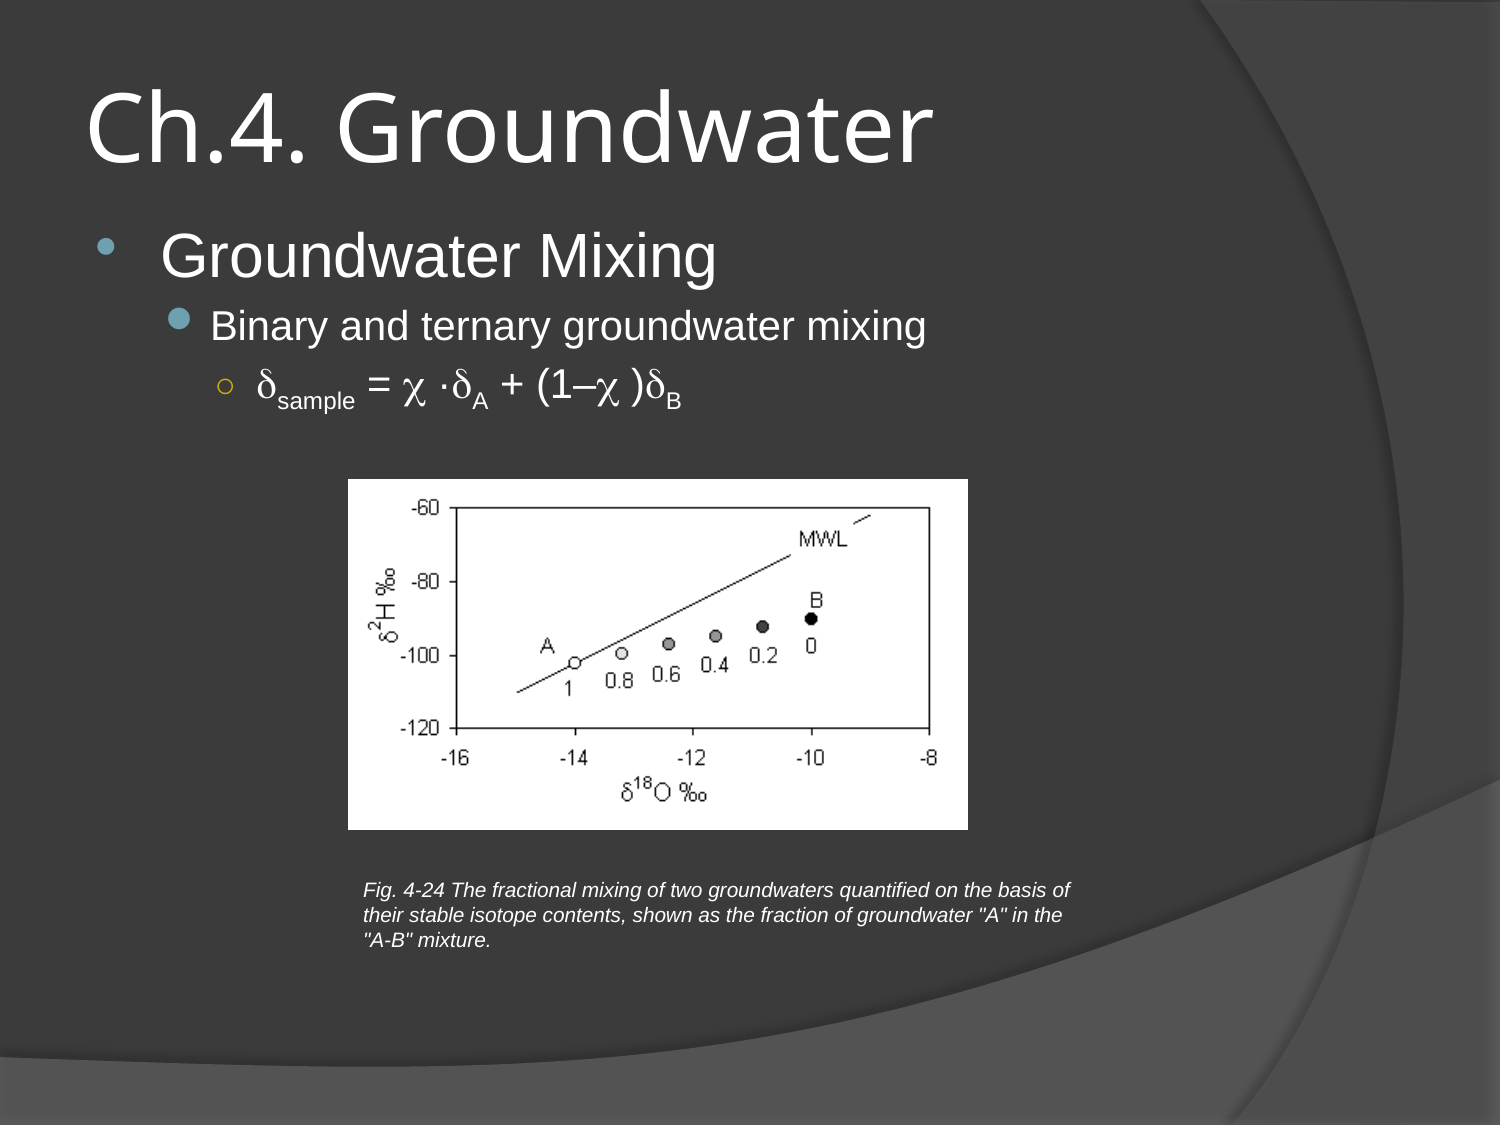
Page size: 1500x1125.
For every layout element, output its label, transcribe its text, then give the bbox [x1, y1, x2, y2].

text_box Fig. 4-24 The fractional mixing of two groundwaters quantified on the basis of their stable isotope contents, shown as the fraction of groundwater "A" in the "A-B" mixture. [348, 869, 1099, 960]
title Ch.4. Groundwater [76, 30, 1302, 208]
picture [348, 479, 968, 831]
list Groundwater Mixing Binary and ternary groundwater mixing dsample = c ·dA + (1–c )dB [76, 208, 1425, 951]
